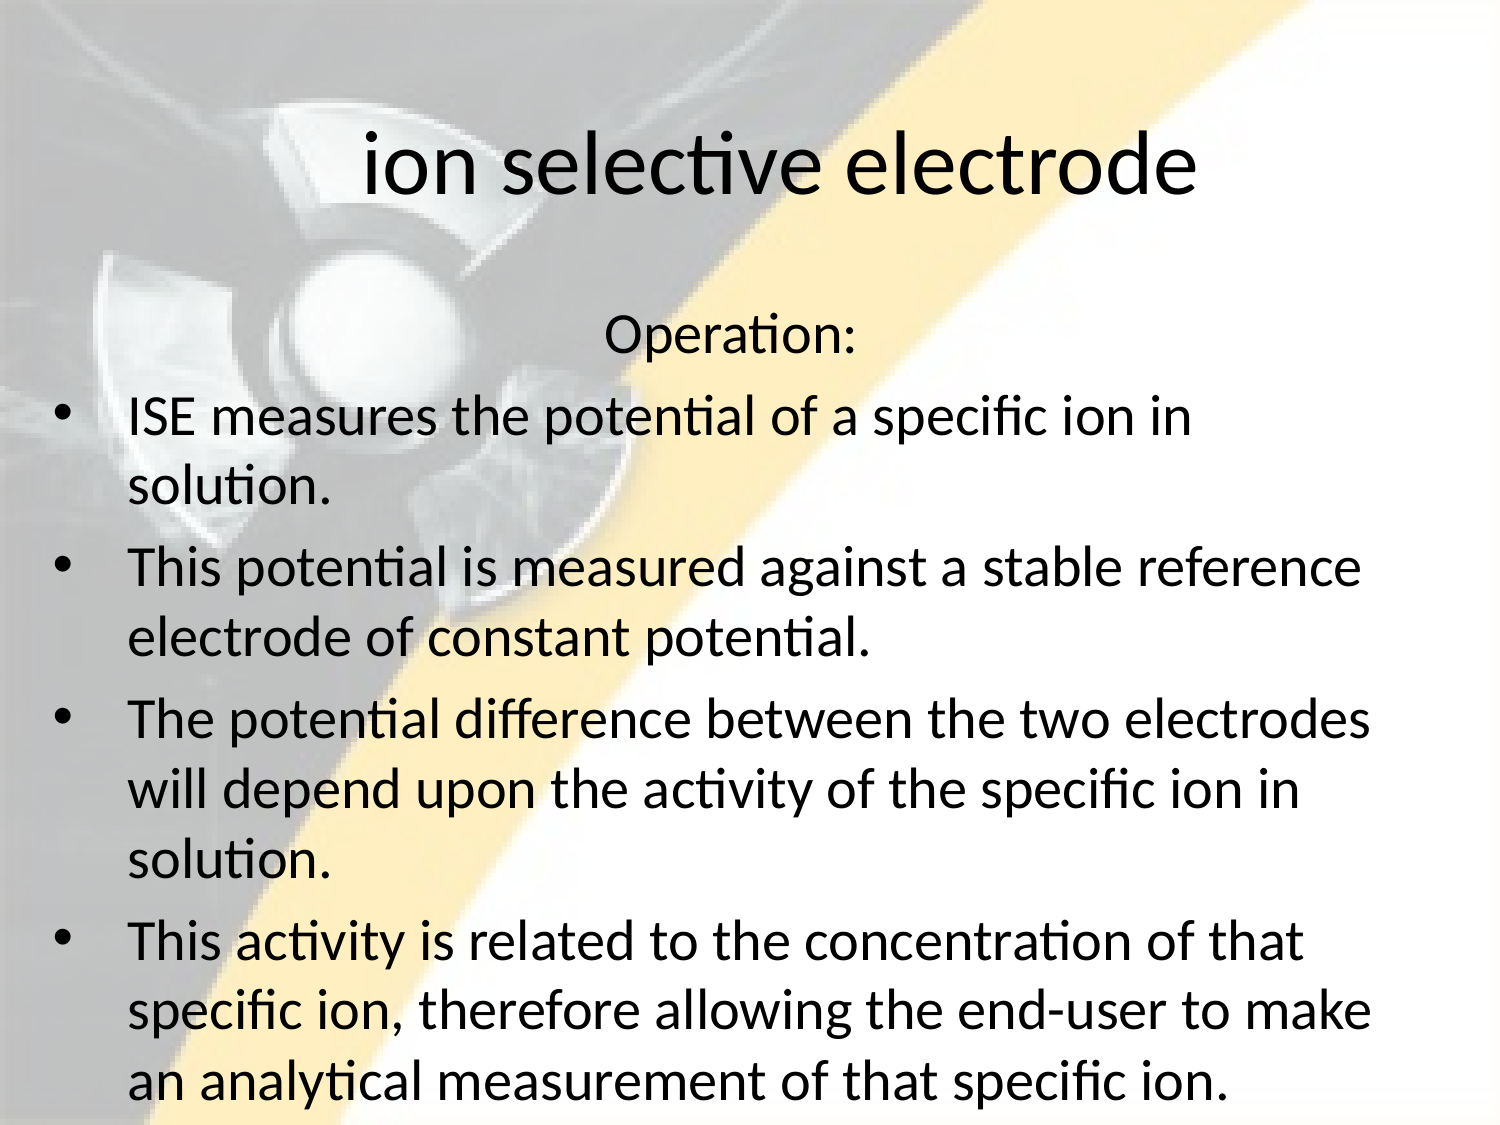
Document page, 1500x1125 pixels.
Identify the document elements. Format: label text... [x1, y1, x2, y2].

title ion selective electrode [87, 37, 1475, 279]
subtitle Operation: ISE measures the potential of a specific ion in solution. This potential is measured against a stable reference electrode of constant potential. The potential difference between the two electrodes will depend upon the activity of the specific ion in solution. This activity is related to the concentration of that specific ion, therefore allowing the end-user to make an analytical measurement of that specific ion. [37, 287, 1425, 1125]
